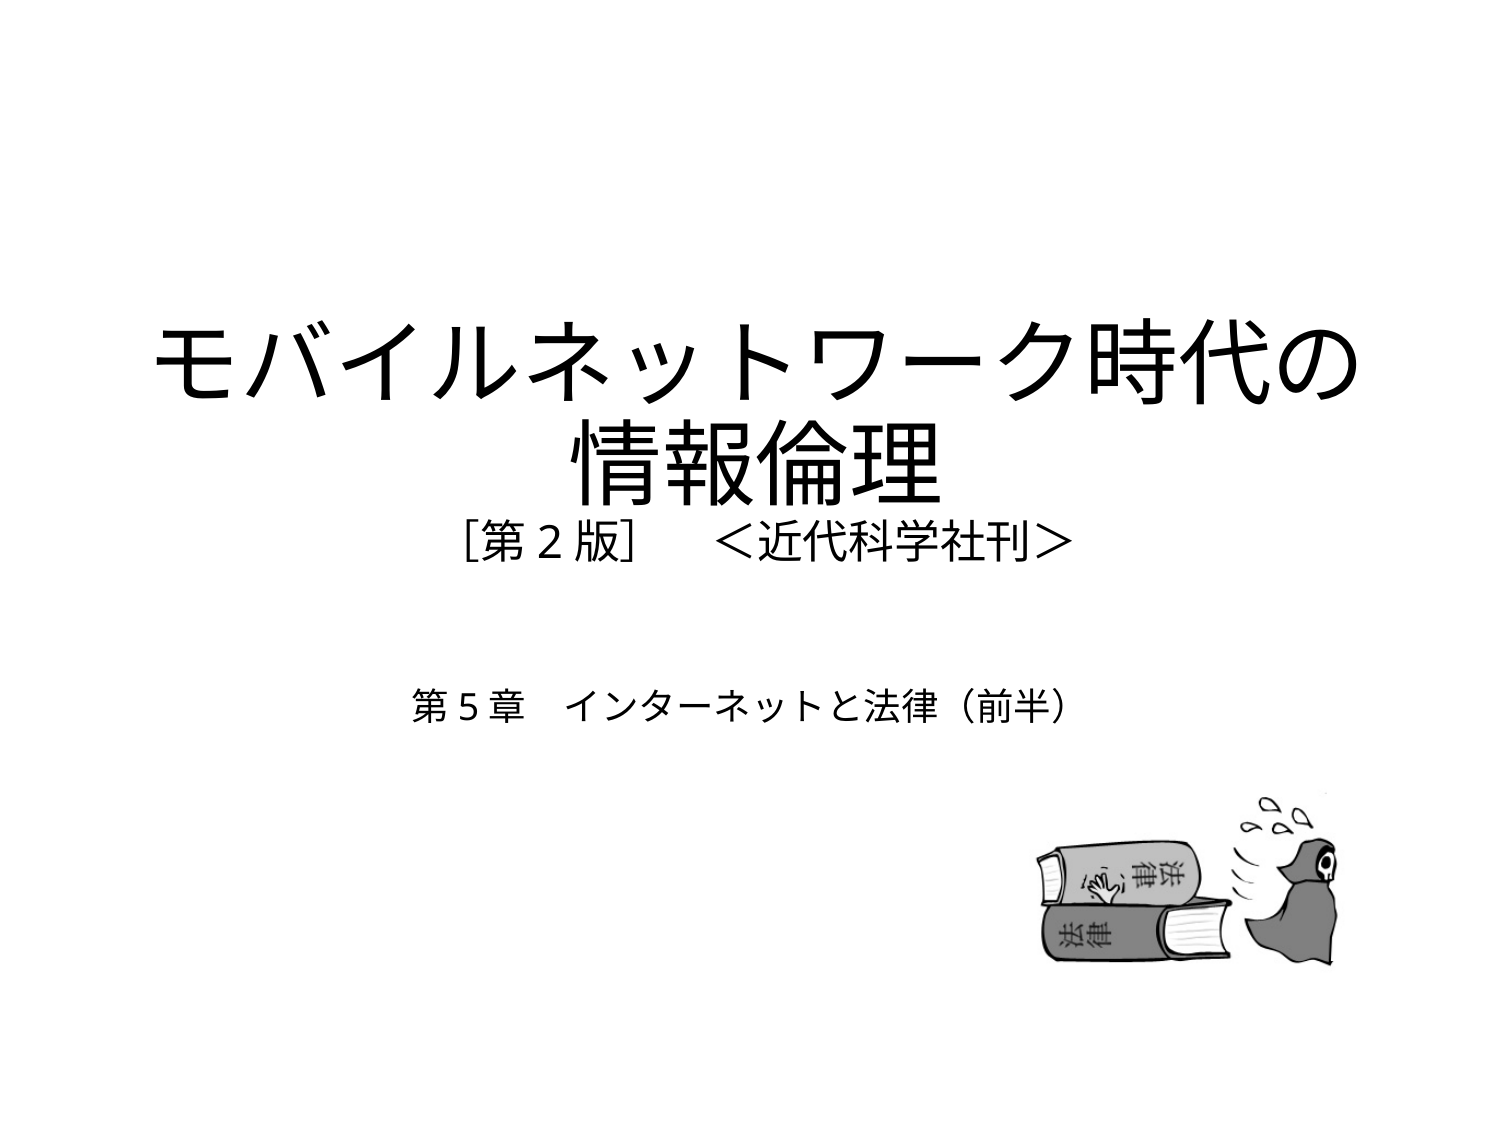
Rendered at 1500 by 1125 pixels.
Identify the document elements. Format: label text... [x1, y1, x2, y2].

subtitle 第5章 インターネットと法律（前半） [187, 680, 1313, 863]
title モバイルネットワーク時代の情報倫理 ［第2版］ ＜近代科学社刊＞ [123, 184, 1388, 576]
picture [1009, 777, 1348, 978]
